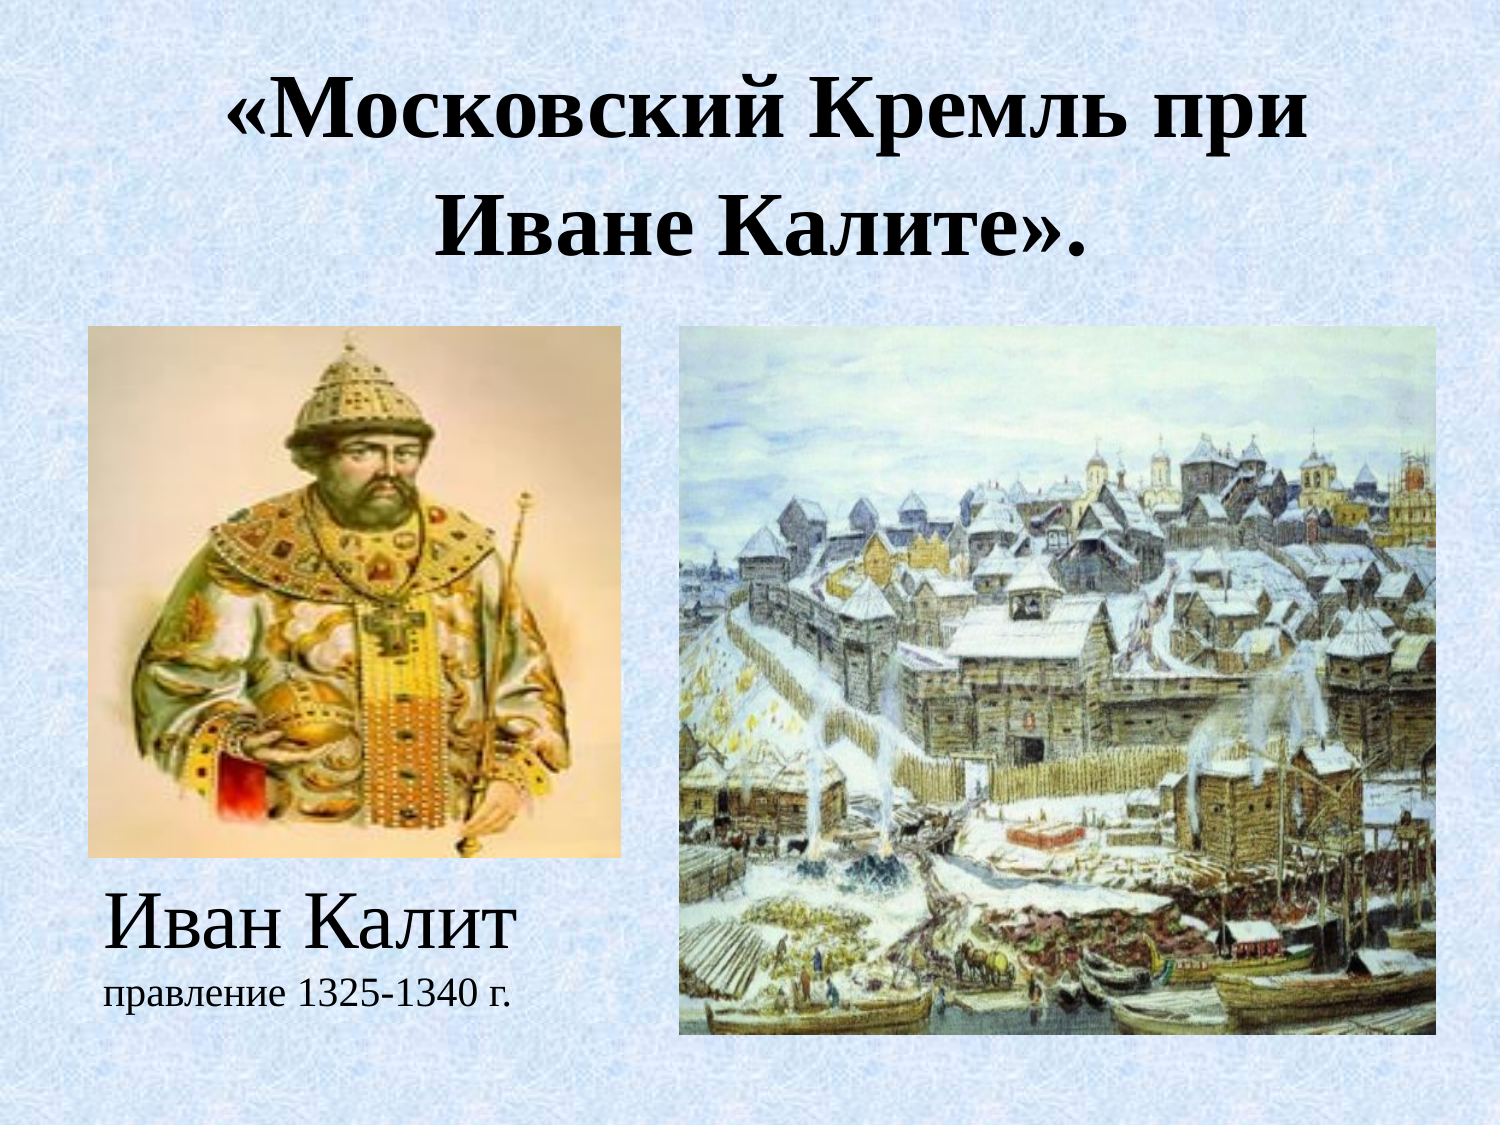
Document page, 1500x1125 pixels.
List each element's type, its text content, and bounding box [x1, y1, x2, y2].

text_box «Московский Кремль при Иване Калите». [88, 30, 1436, 281]
text_box Иван Калит правление 1325-1340 г. [88, 857, 673, 1023]
picture [0, 0, 1500, 1125]
